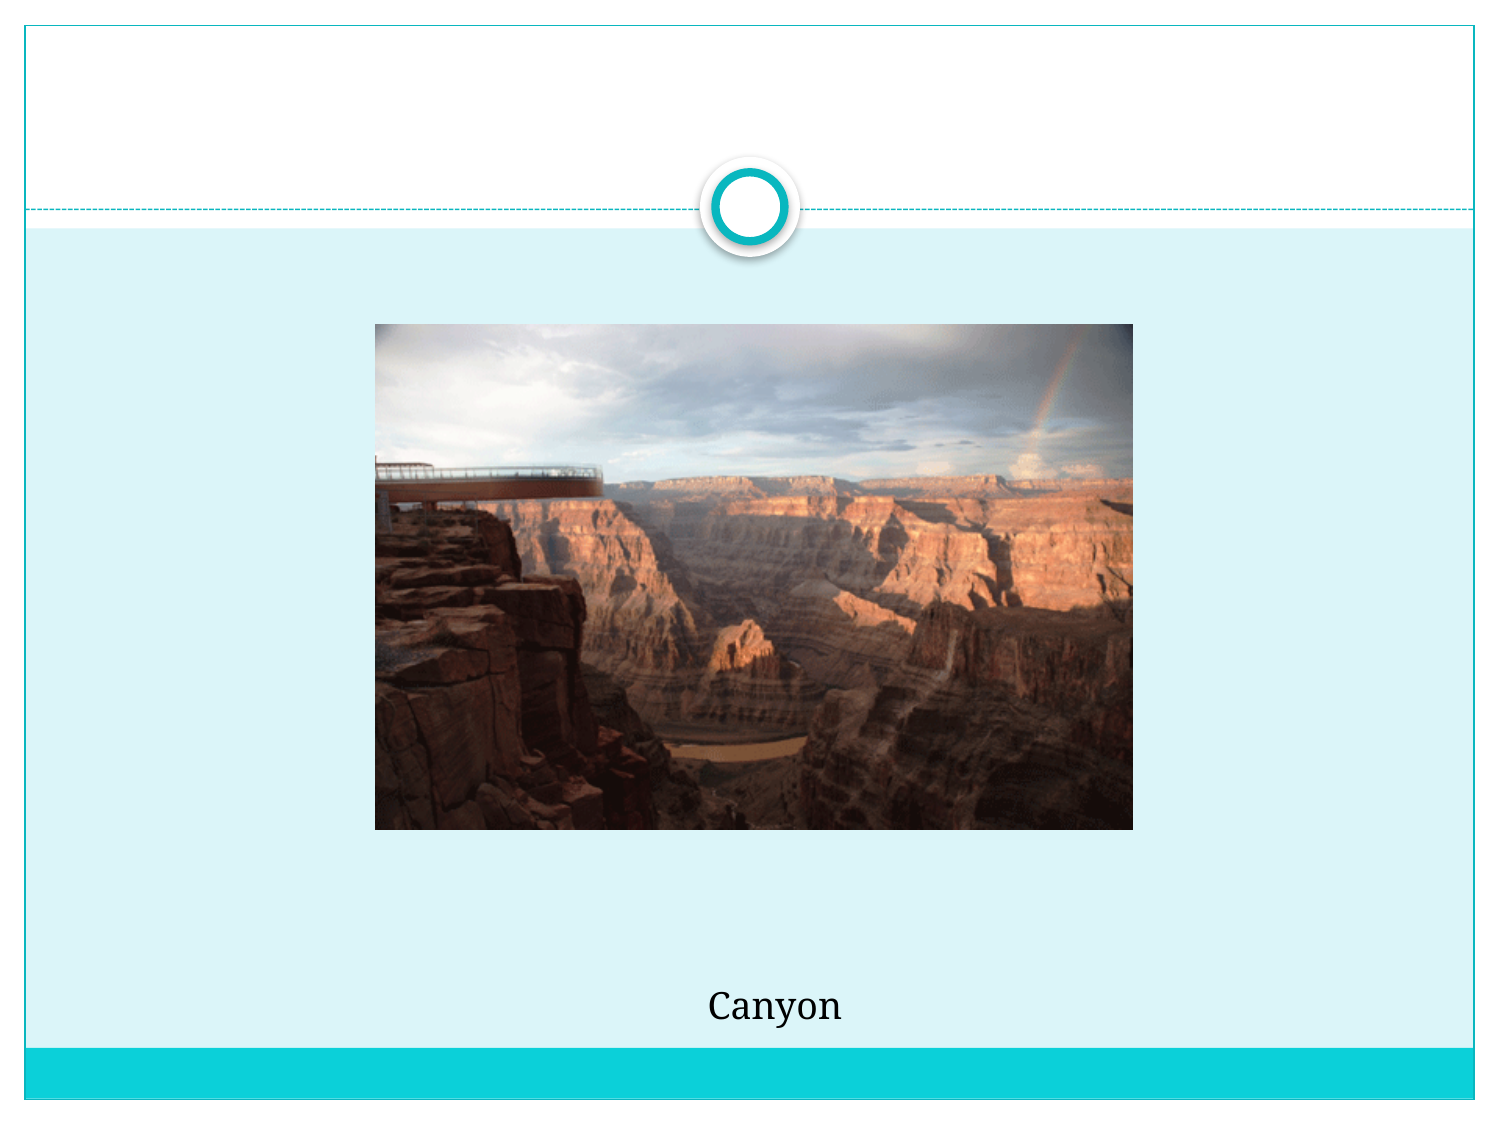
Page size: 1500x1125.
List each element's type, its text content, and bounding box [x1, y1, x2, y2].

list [374, 324, 1133, 830]
text_box Canyon [237, 974, 1313, 1035]
